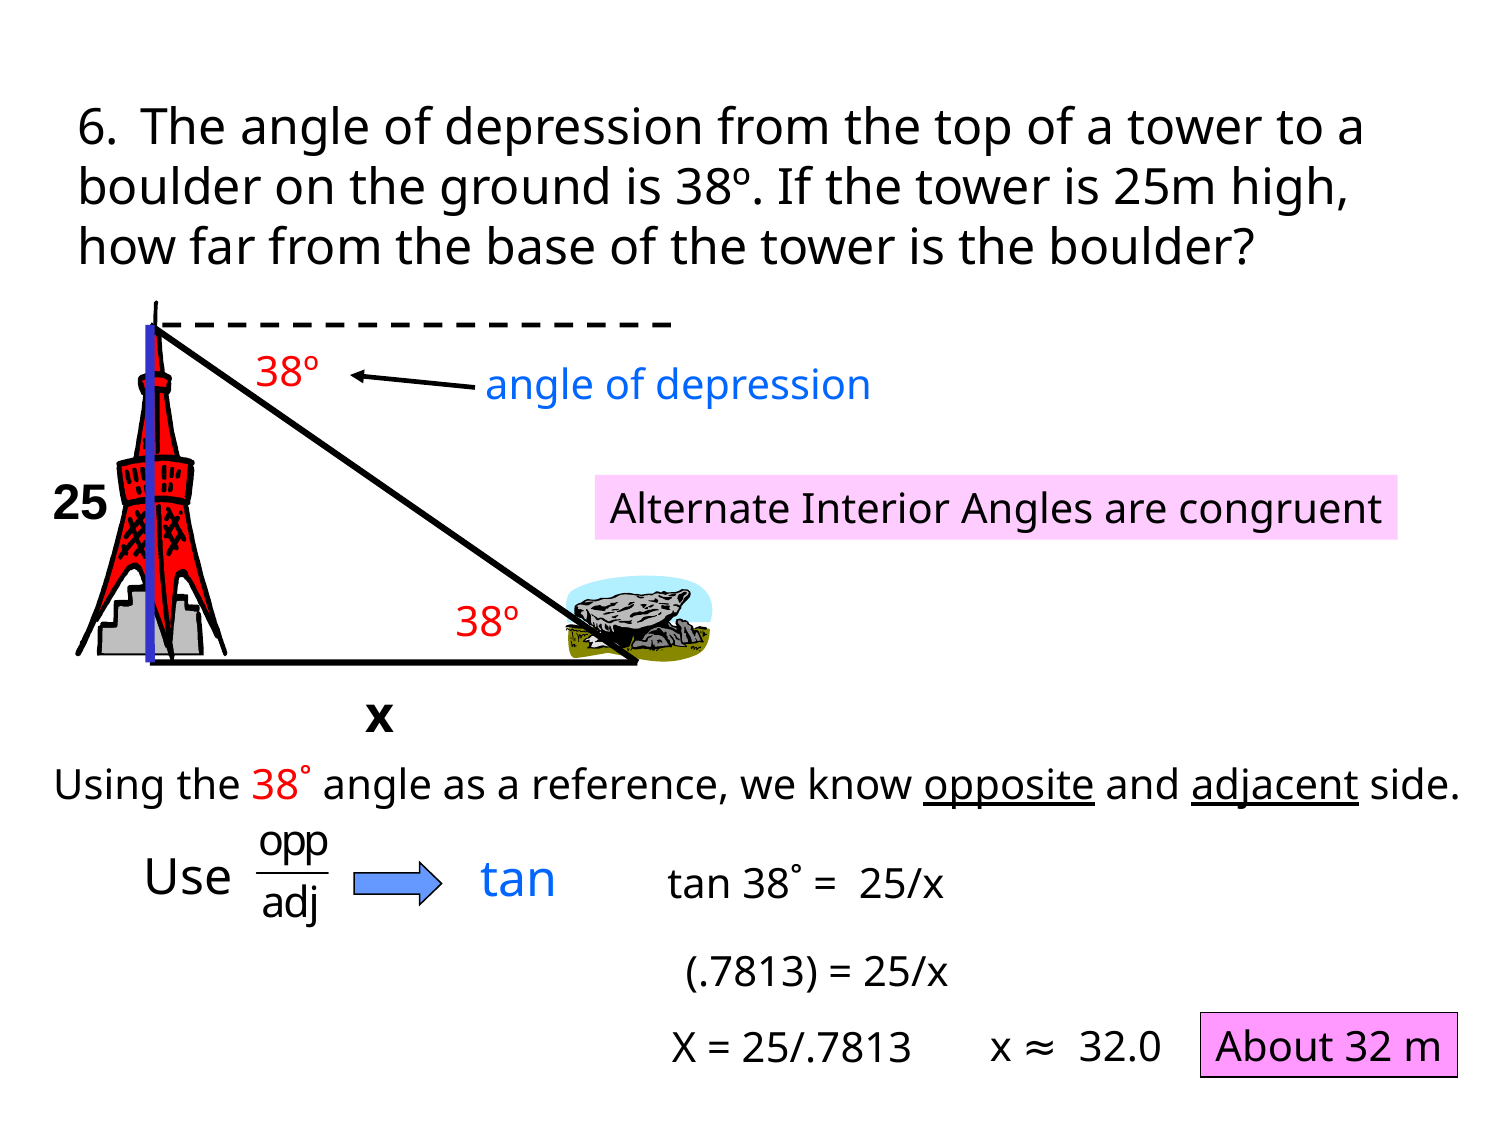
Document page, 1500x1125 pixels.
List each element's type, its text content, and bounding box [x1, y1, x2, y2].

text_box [249, 812, 336, 938]
text_box 25 [37, 462, 69, 538]
text_box X = 25/.7813 [657, 1013, 928, 1078]
text_box [349, 370, 475, 388]
text_box 38º [240, 337, 335, 403]
text_box x ≈ 32.0 [974, 1012, 1177, 1078]
text_box 38º [440, 587, 535, 653]
text_box Alternate Interior Angles are congruent [594, 474, 1398, 540]
text_box 6. The angle of depression from the top of a tower to a boulder on the ground is 38º. If the tower is 25m high, how far from the base of the tower is the boulder? [62, 87, 1438, 283]
text_box [354, 862, 442, 905]
text_box Use [129, 837, 244, 913]
text_box [859, 843, 891, 904]
text_box (.7813) = 25/x [670, 937, 964, 1003]
text_box Using the 38˚ angle as a reference, we know opposite and adjacent side. [38, 750, 1487, 815]
text_box About 32 m [1200, 1012, 1458, 1078]
text_box tan 38˚ = 25/x [652, 849, 971, 915]
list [74, 299, 229, 663]
text_box angle of depression [470, 350, 887, 415]
text_box x [350, 674, 410, 750]
text_box tan [466, 838, 573, 914]
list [562, 574, 713, 663]
